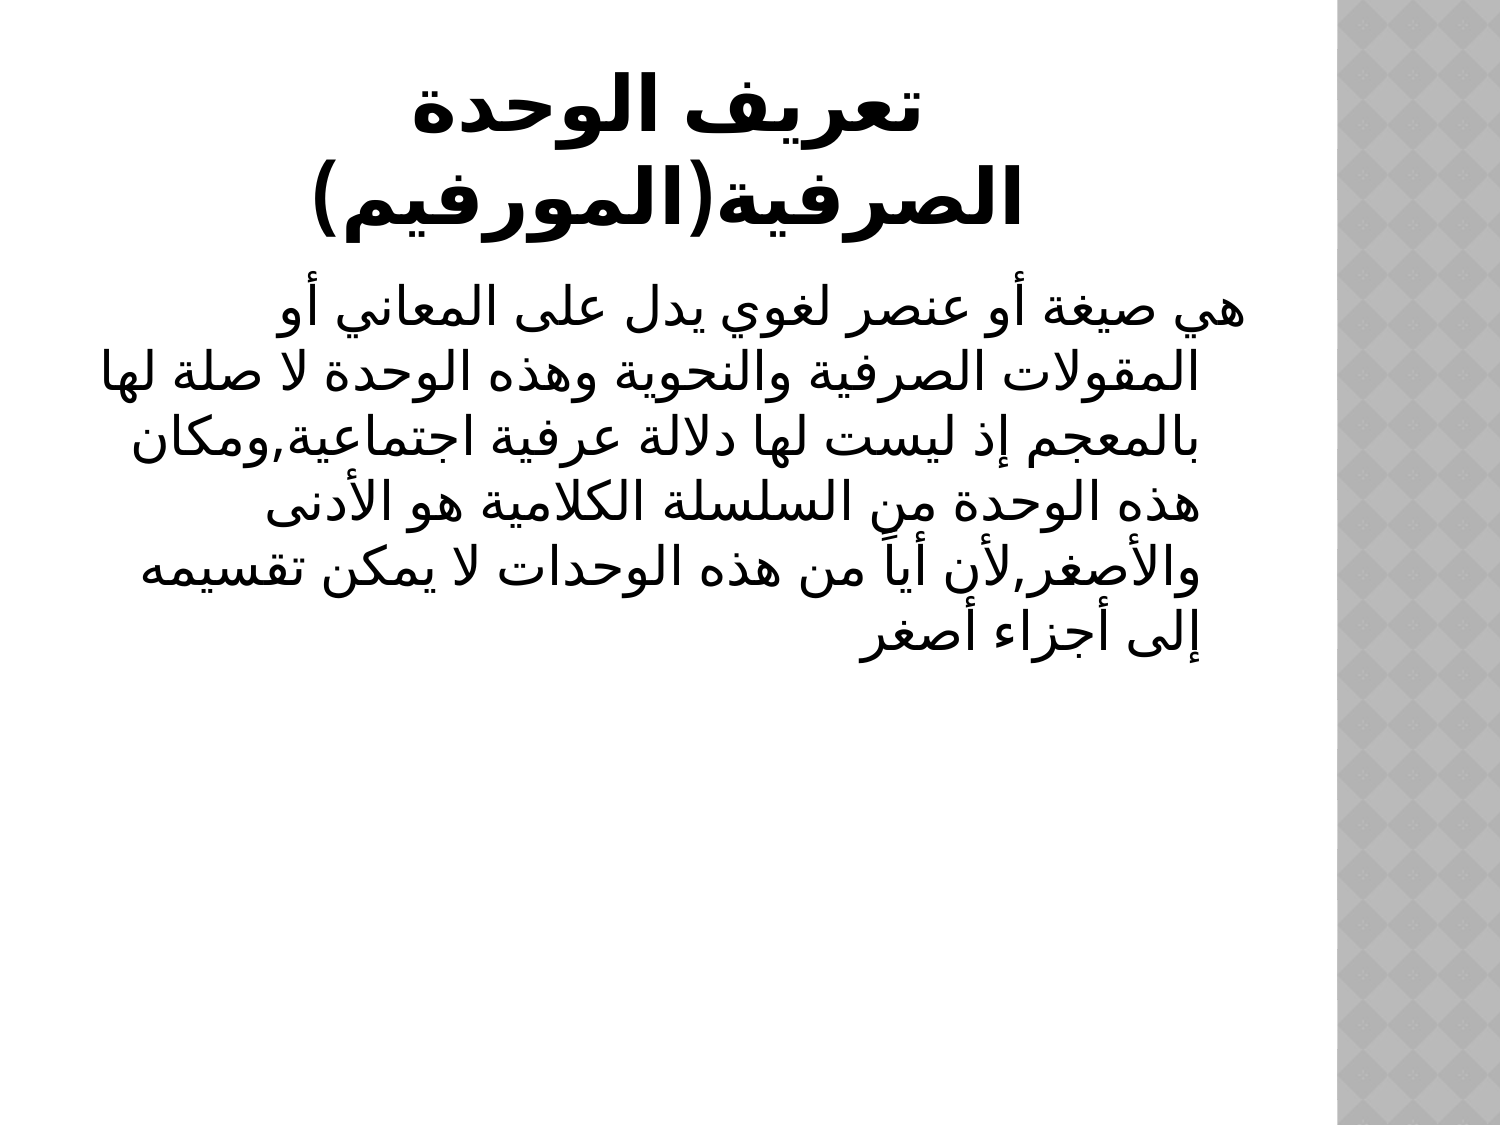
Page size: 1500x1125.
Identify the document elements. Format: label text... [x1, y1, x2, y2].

list هي صيغة أو عنصر لغوي يدل على المعاني أو المقولات الصرفية والنحوية وهذه الوحدة لا صلة لها بالمعجم إذ ليست لها دلالة عرفية اجتماعية,ومكان هذه الوحدة من السلسلة الكلامية هو الأدنى والأصغر,لأن أياً من هذه الوحدات لا يمكن تقسيمه إلى أجزاء أصغر [75, 264, 1263, 1059]
title تعريف الوحدة الصرفية(المورفيم) [75, 52, 1263, 240]
